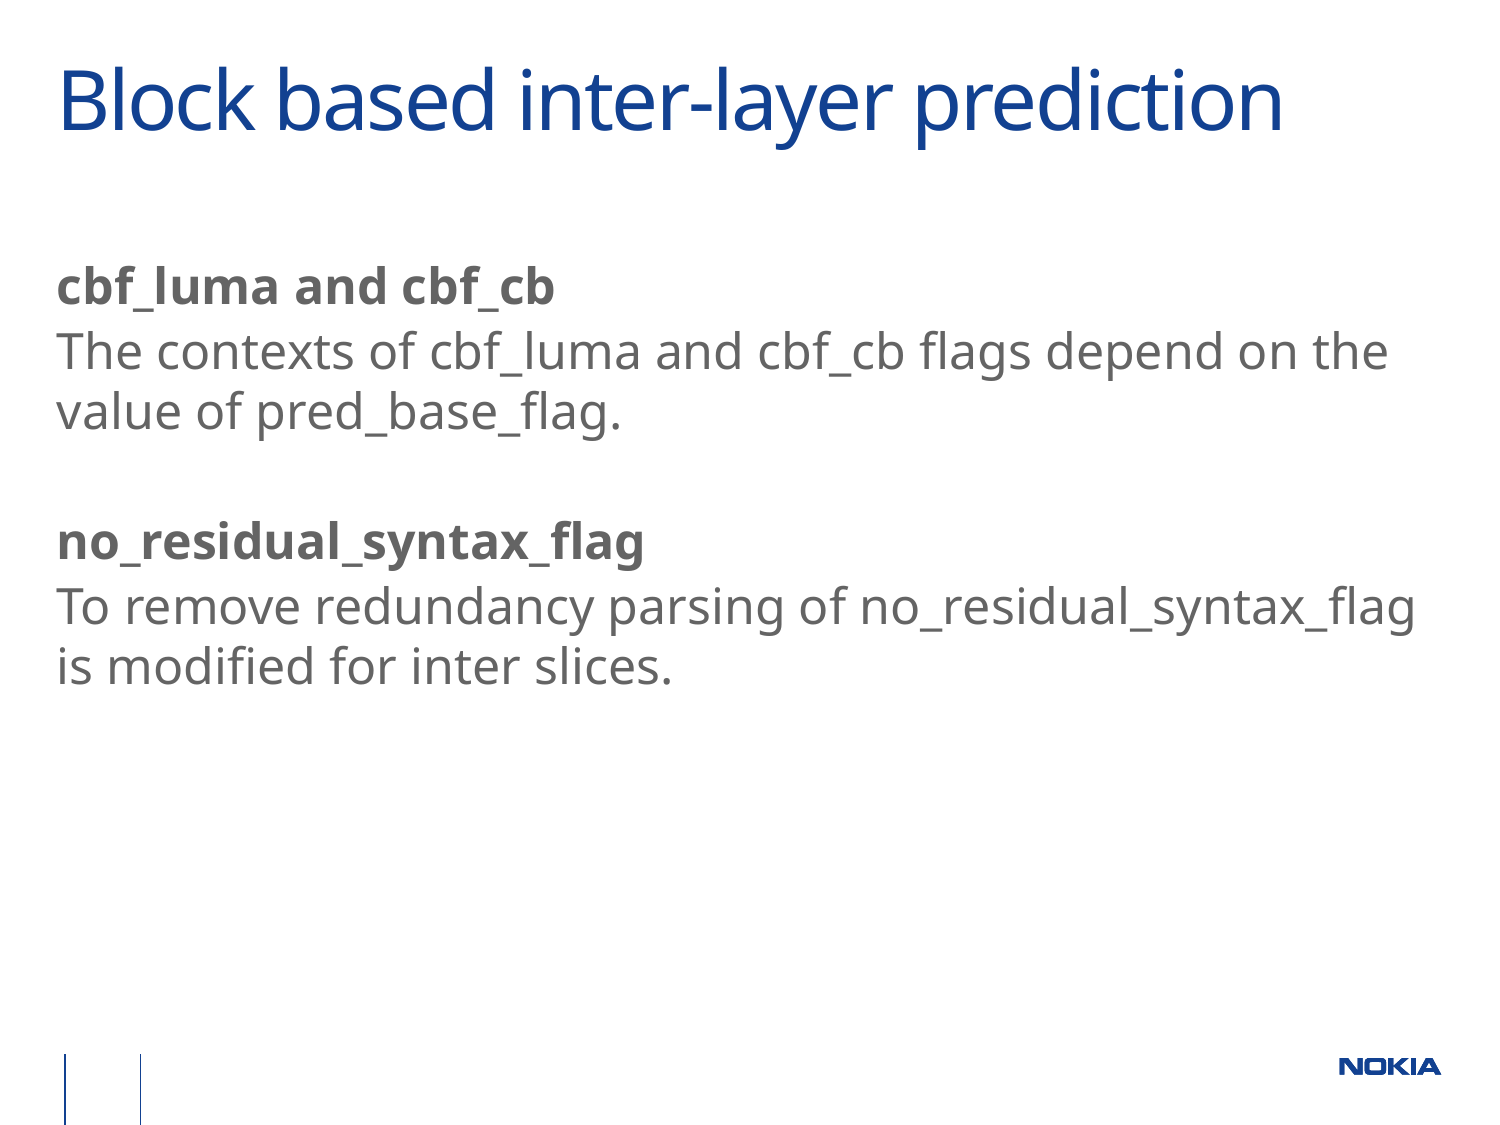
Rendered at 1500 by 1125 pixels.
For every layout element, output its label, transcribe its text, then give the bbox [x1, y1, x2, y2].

list cbf_luma and cbf_cb The contexts of cbf_luma and cbf_cb flags depend on the value of pred_base_flag. no_residual_syntax_flag To remove redundancy parsing of no_residual_syntax_flag is modified for inter slices. [56, 254, 1436, 1032]
title Block based inter-layer prediction [56, 47, 1433, 149]
